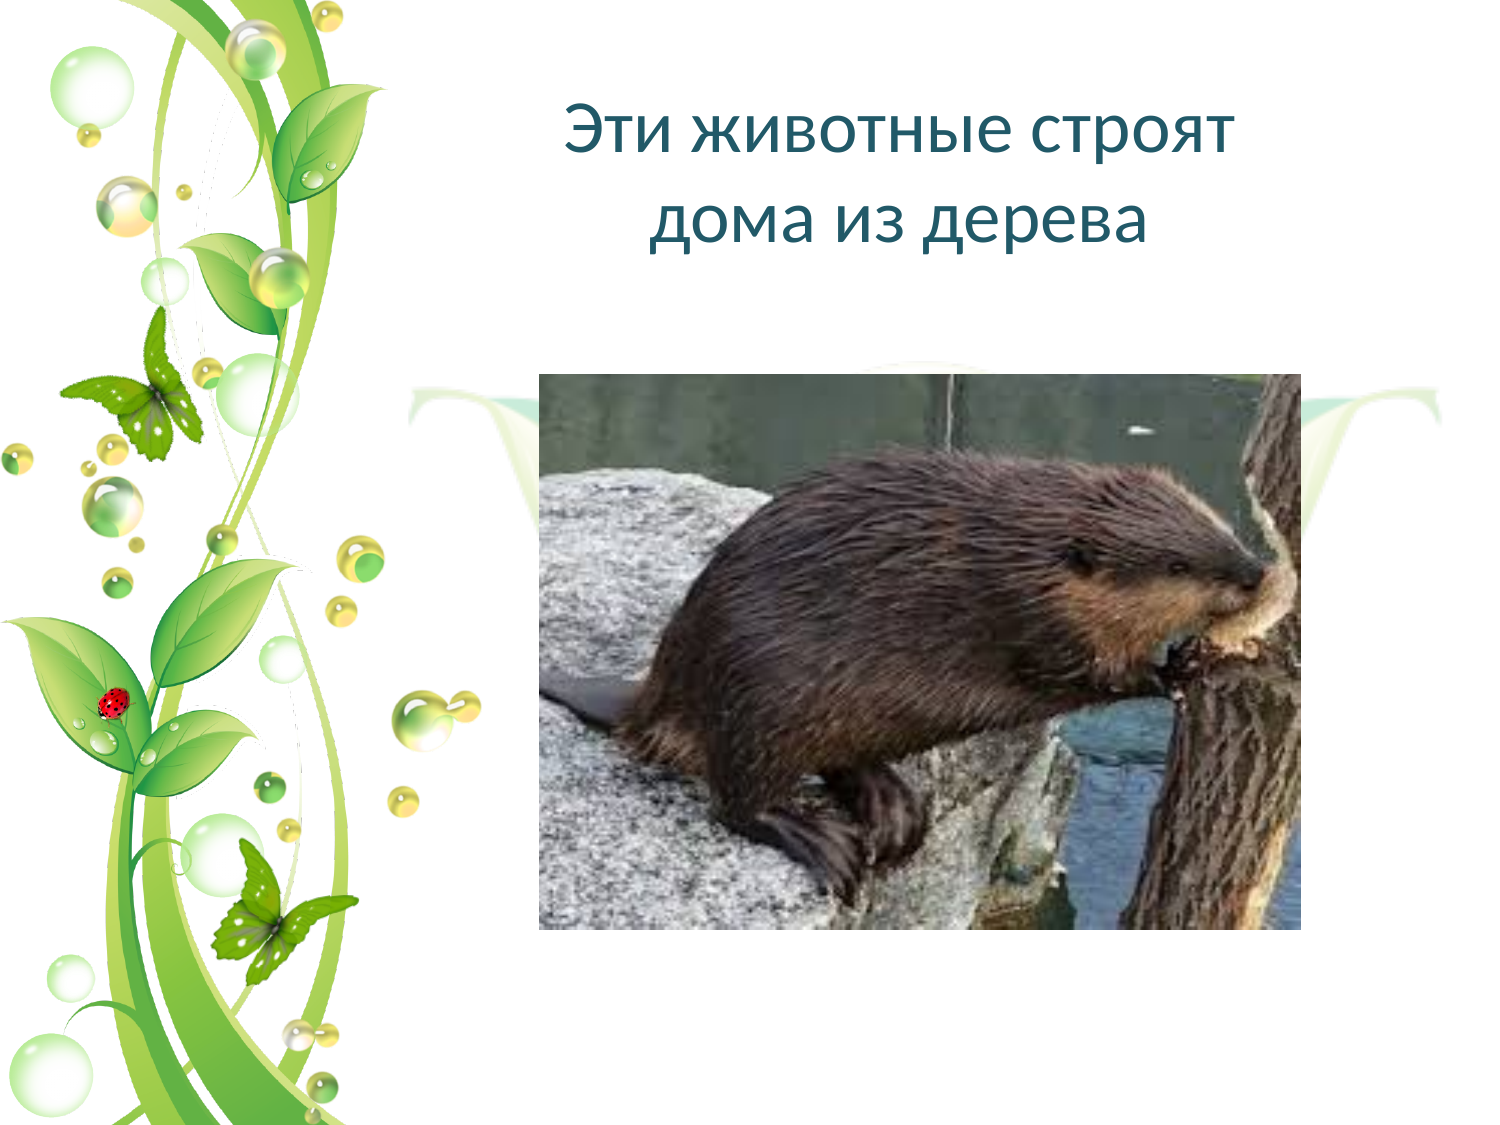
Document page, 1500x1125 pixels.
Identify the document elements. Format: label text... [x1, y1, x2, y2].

text_box Эти животные строят дома из дерева [363, 70, 1454, 265]
picture [0, 0, 482, 1125]
picture [538, 374, 1302, 930]
